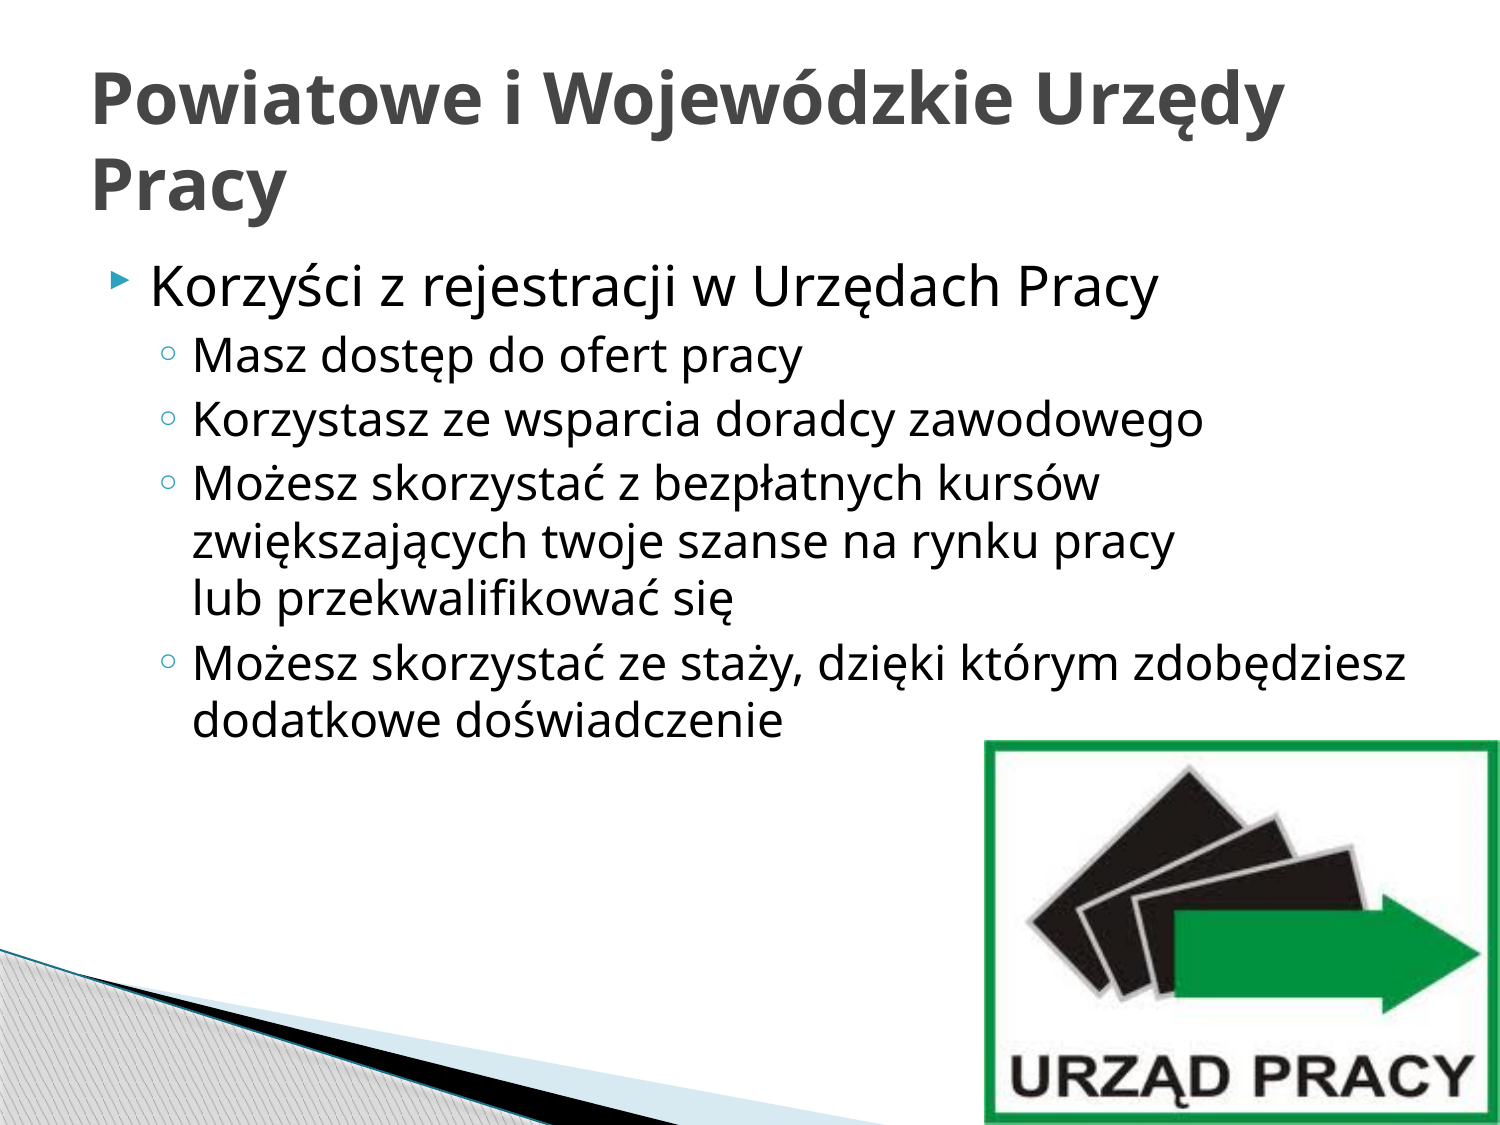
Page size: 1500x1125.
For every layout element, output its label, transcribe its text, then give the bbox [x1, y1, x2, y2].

picture [984, 739, 1500, 1125]
list Korzyści z rejestracji w Urzędach Pracy Masz dostęp do ofert pracy Korzystasz ze wsparcia doradcy zawodowego Możesz skorzystać z bezpłatnych kursów zwiększających twoje szanse na rynku pracy lub przekwalifikować się Możesz skorzystać ze staży, dzięki którym zdobędziesz dodatkowe doświadczenie [75, 243, 1425, 986]
title Powiatowe i Wojewódzkie Urzędy Pracy [75, 45, 1425, 233]
